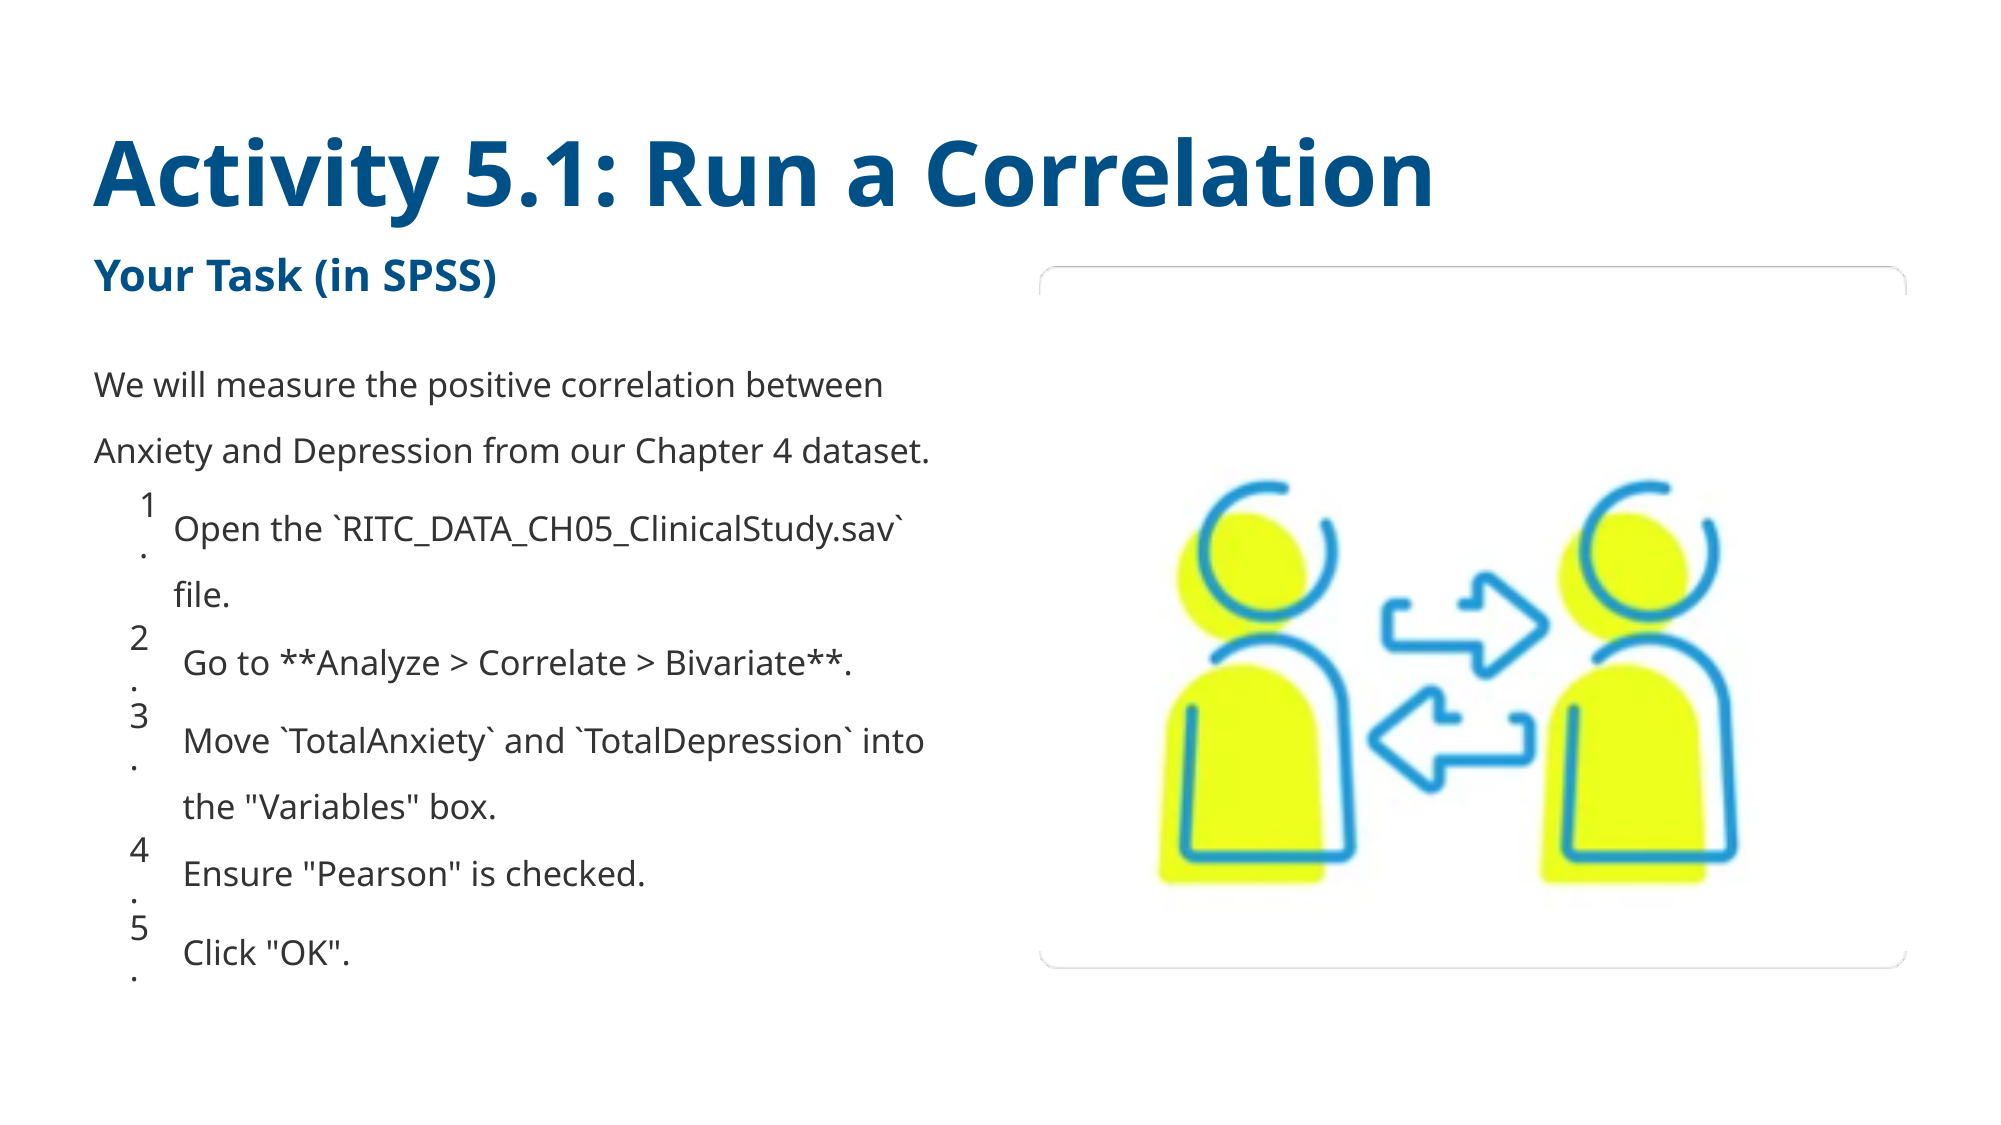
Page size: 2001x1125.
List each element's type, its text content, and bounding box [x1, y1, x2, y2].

text_box Click "OK". [156, 906, 961, 972]
text_box Move `TotalAnxiety` and `TotalDepression` into the "Variables" box. [156, 694, 961, 827]
text_box Ensure "Pearson" is checked. [156, 827, 961, 894]
text_box 3. [129, 694, 156, 777]
text_box 5. [129, 906, 157, 989]
text_box Your Task (in SPSS) [93, 247, 1005, 301]
text_box Go to **Analyze > Correlate > Bivariate**. [156, 615, 961, 682]
text_box Activity 5.1: Run a Correlation [93, 93, 1474, 225]
text_box 2. [129, 616, 157, 694]
picture [1038, 264, 1948, 969]
text_box 4. [129, 827, 157, 906]
text_box We will measure the positive correlation between Anxiety and Depression from our Chapter 4 dataset. [93, 338, 961, 470]
text_box 1. [139, 482, 156, 566]
text_box Open the `RITC_DATA_CH05_ClinicalStudy.sav` file. [156, 482, 961, 615]
